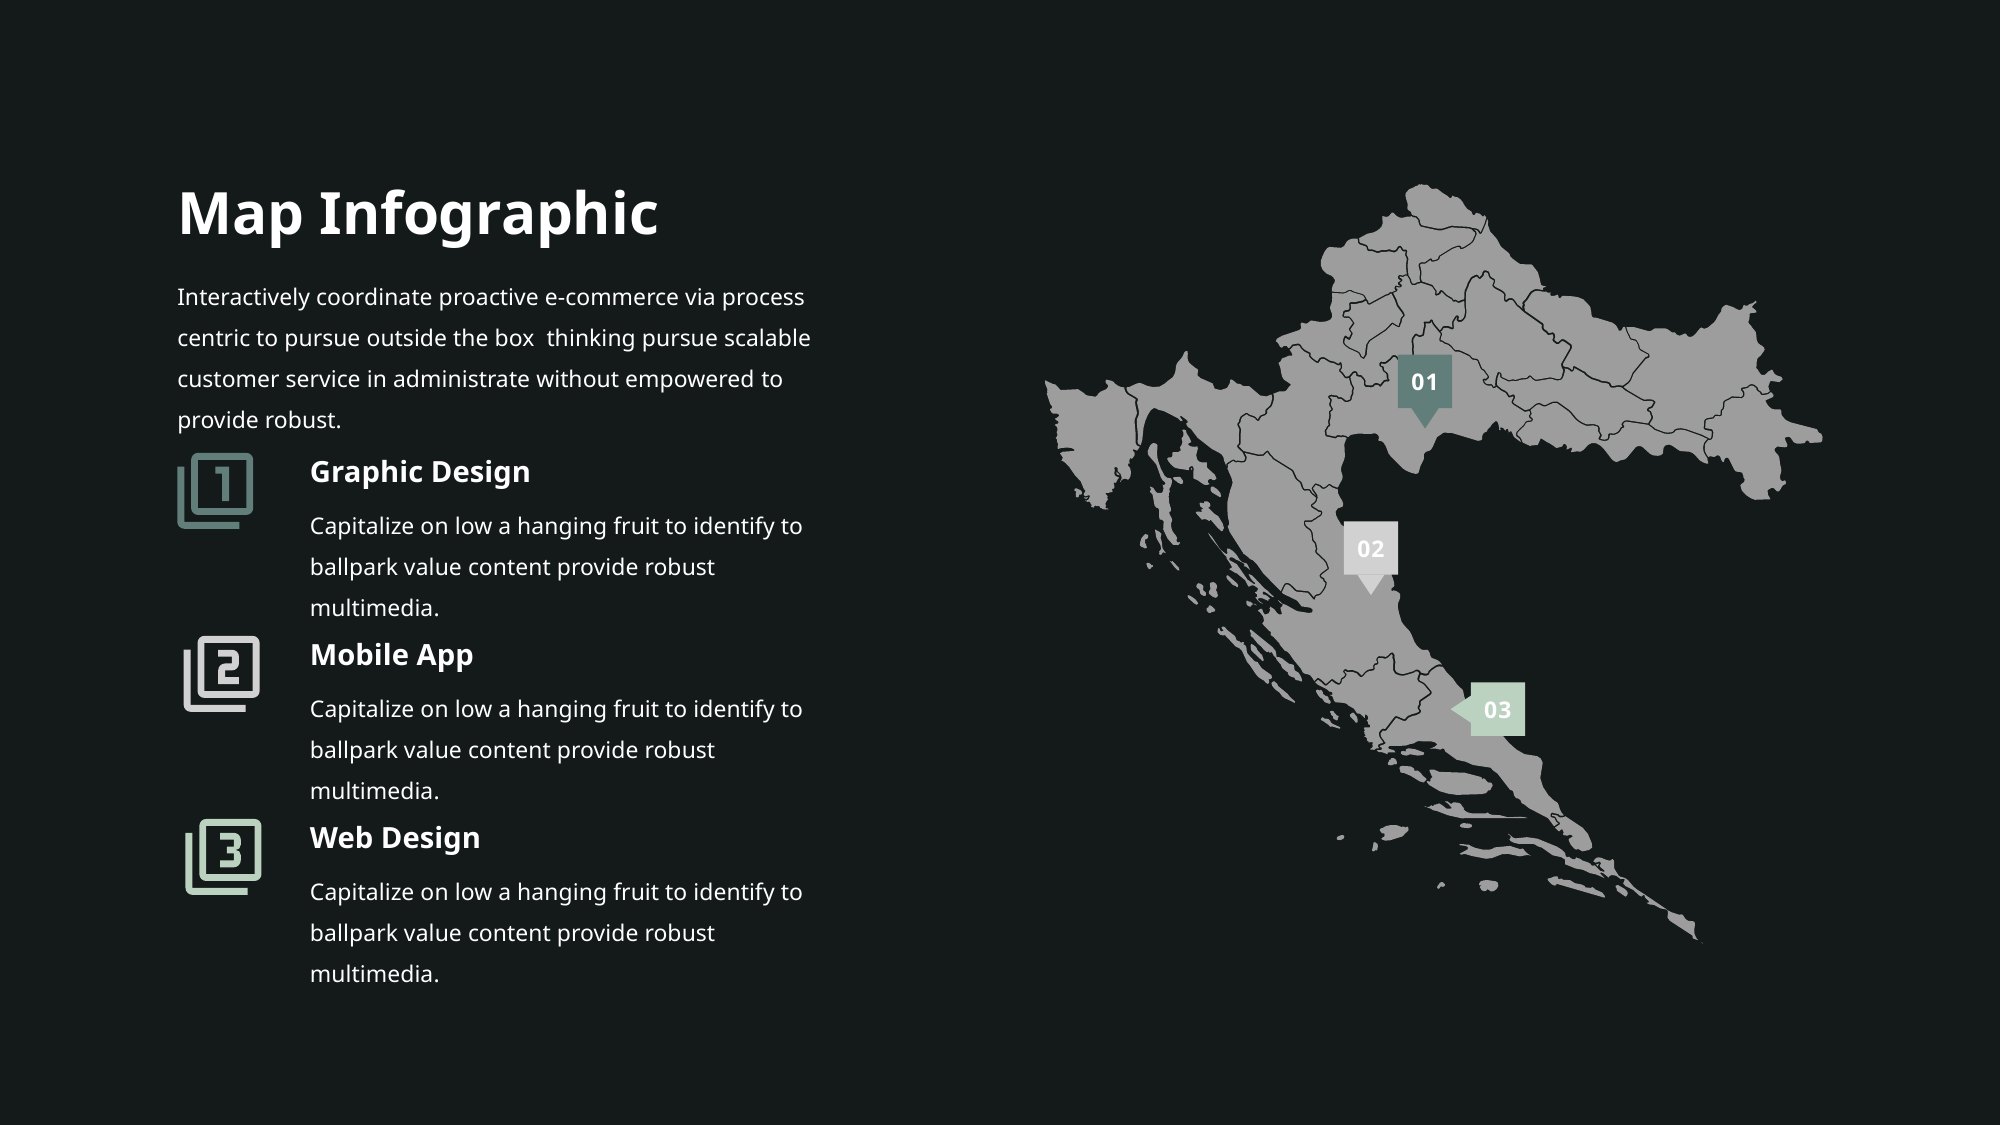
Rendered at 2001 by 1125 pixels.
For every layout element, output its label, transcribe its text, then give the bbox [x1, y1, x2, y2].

text_box [197, 635, 260, 698]
text_box [191, 452, 254, 515]
text_box Capitalize on low a hanging fruit to identify to ballpark value content provide robust multimedia. [309, 680, 849, 805]
text_box [177, 466, 240, 529]
text_box [199, 818, 262, 881]
text_box Web Design [309, 818, 849, 854]
text_box Mobile App [309, 635, 849, 671]
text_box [1045, 183, 1823, 944]
text_box [183, 649, 246, 712]
text_box Graphic Design [309, 452, 849, 488]
text_box Capitalize on low a hanging fruit to identify to ballpark value content provide robust multimedia. [309, 863, 849, 988]
text_box [185, 832, 248, 895]
text_box Map Infographic [177, 183, 849, 247]
text_box Interactively coordinate proactive e-commerce via process centric to pursue outside the box thinking pursue scalable customer service in administrate without empowered to provide robust. [177, 268, 849, 433]
text_box Capitalize on low a hanging fruit to identify to ballpark value content provide robust multimedia. [309, 497, 849, 622]
